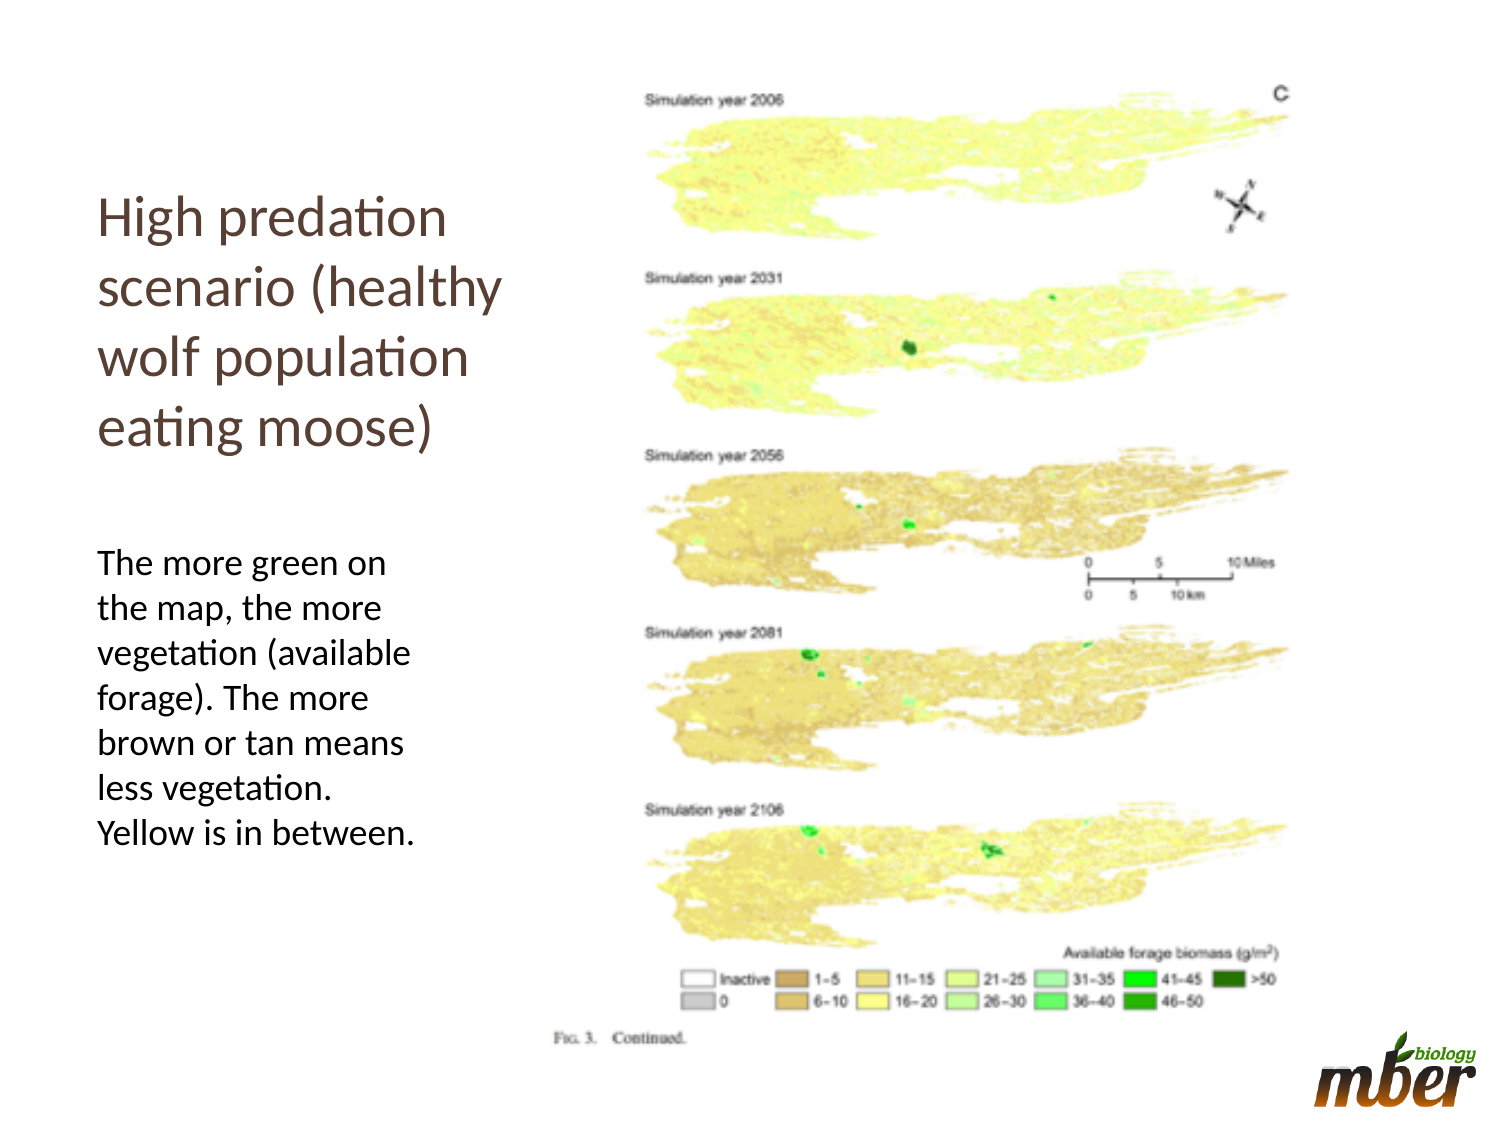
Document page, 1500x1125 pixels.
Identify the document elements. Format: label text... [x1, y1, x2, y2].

text_box The more green on the map, the more vegetation (available forage). The more brown or tan means less vegetation. Yellow is in between. [82, 530, 452, 861]
picture [482, 74, 1476, 1107]
text_box High predation scenario (healthy wolf population eating moose) [82, 170, 477, 466]
